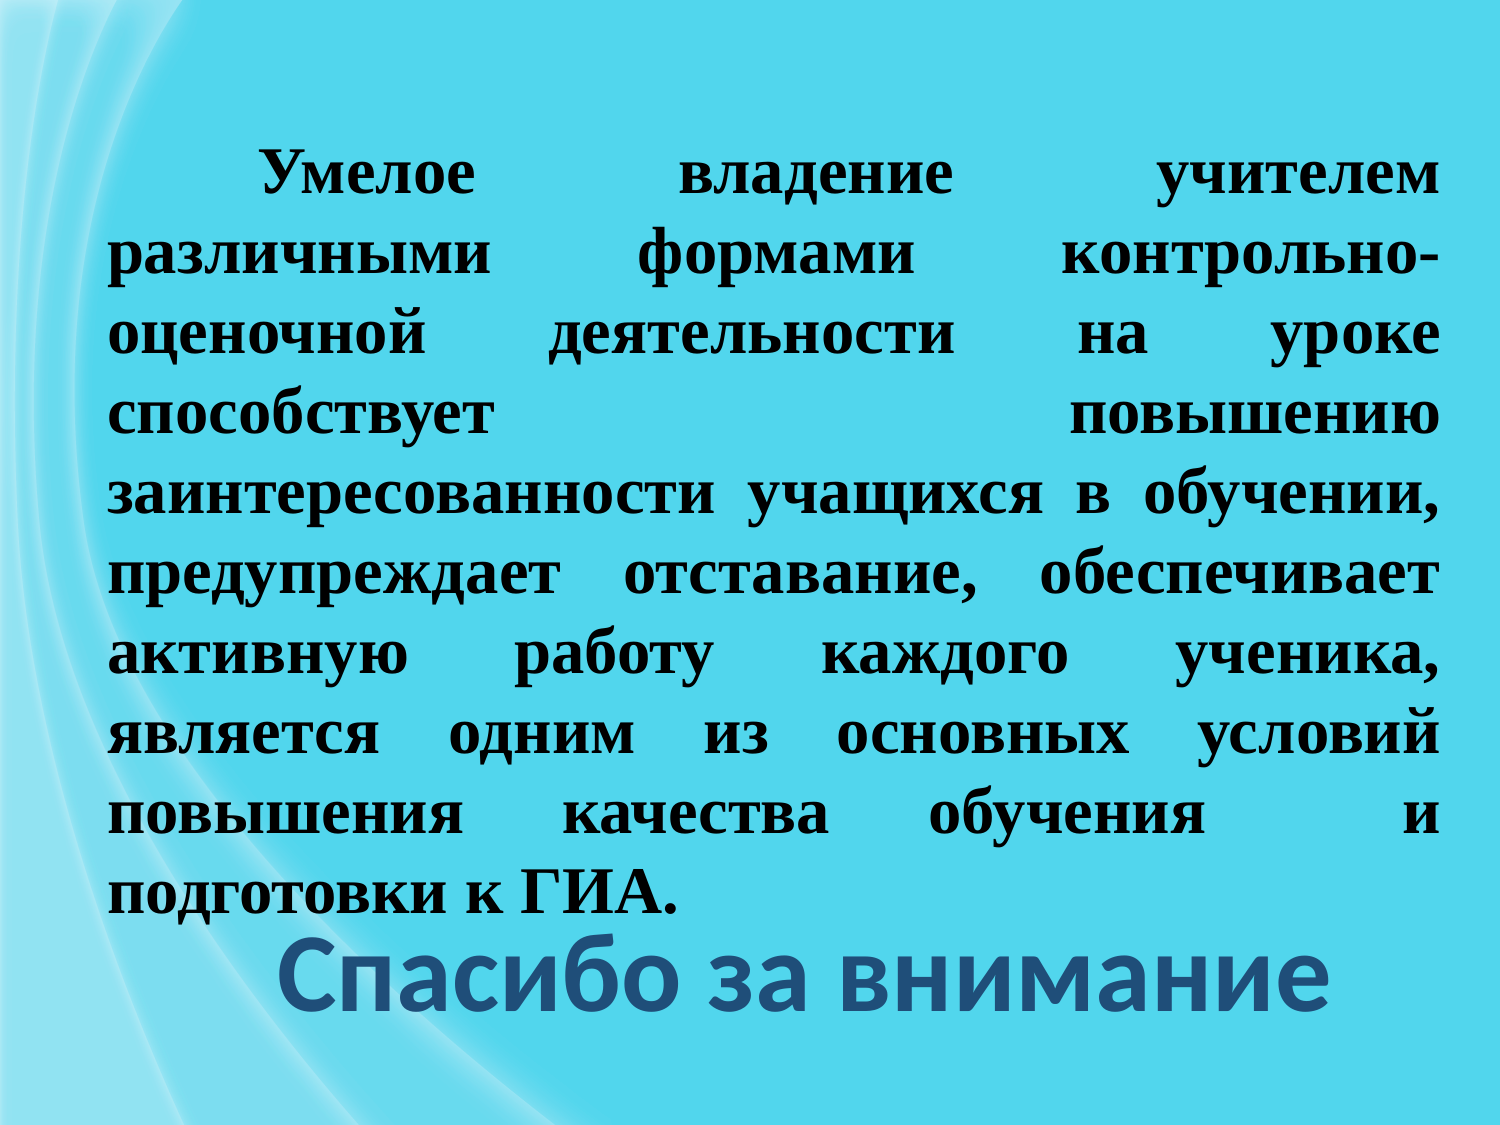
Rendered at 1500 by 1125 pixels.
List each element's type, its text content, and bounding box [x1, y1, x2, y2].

picture [0, 0, 1500, 1125]
text_box Умелое владение учителем различными формами контрольно- оценочной деятельности на уроке способствует повышению заинтересованности учащихся в обучении, предупреждает отставание, обеспечивает активную работу каждого ученика, является одним из основных условий повышения качества обучения и подготовки к ГИА. [92, 39, 1458, 935]
text_box Спасибо за внимание [261, 891, 1348, 1042]
